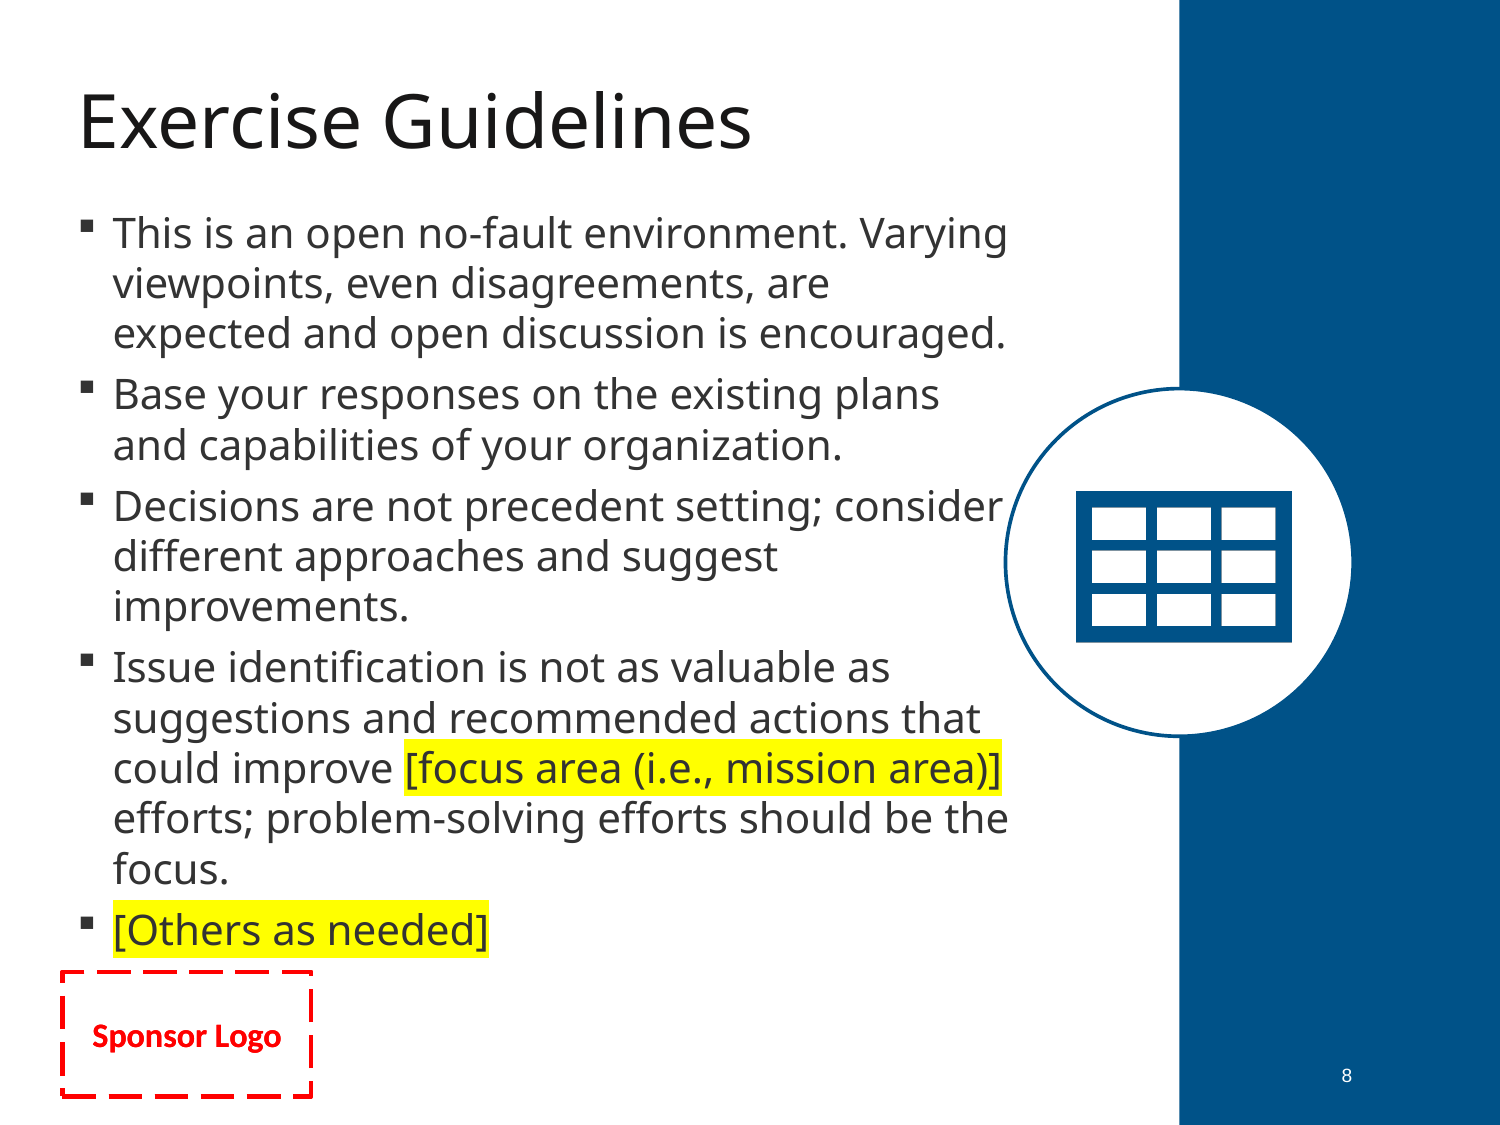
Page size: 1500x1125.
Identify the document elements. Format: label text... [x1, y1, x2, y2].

text_box [1317, 452, 1356, 673]
text_box [1033, 445, 1048, 680]
title Exercise Guidelines [62, 37, 1177, 201]
picture [1053, 437, 1313, 696]
text_box [1076, 705, 1283, 739]
text_box This is an open no-fault environment. Varying viewpoints, even disagreements, are expected and open discussion is encouraged. Base your responses on the existing plans and capabilities of your organization. Decisions are not precedent setting; consider different approaches and suggest improvements. Issue identification is not as valuable as suggestions and recommended actions that could improve [focus area (i.e., mission area)] efforts; problem-solving efforts should be the focus. [Others as needed] [62, 174, 1033, 985]
text_box [1177, 0, 1500, 1125]
slide_number 8 [1242, 1052, 1368, 1098]
text_box [1058, 386, 1301, 435]
